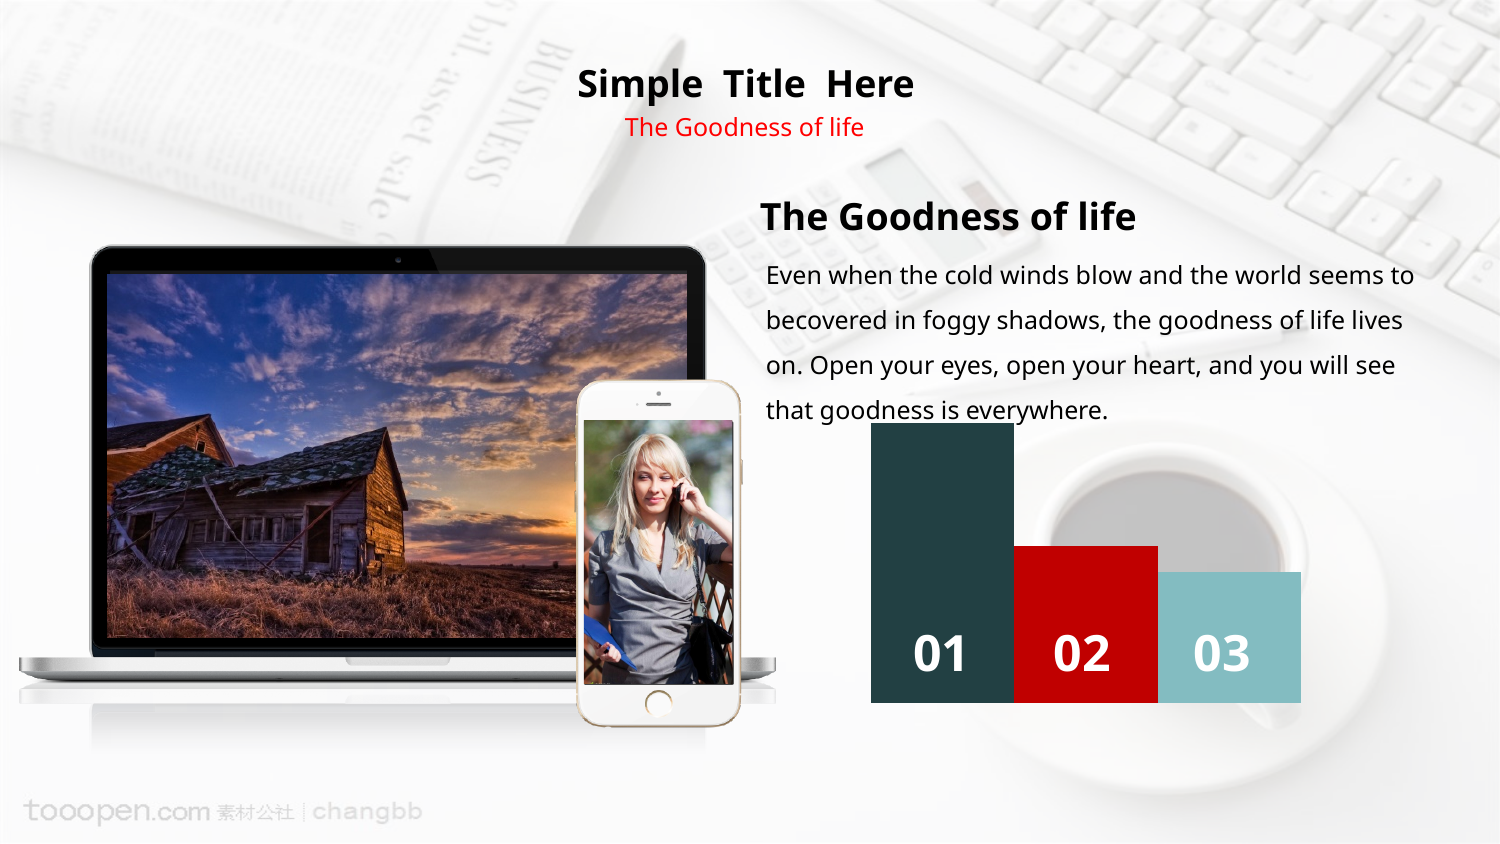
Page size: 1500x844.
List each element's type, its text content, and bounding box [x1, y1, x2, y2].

text_box The Goodness of life [745, 163, 1162, 243]
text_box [18, 244, 776, 755]
chart [749, 369, 1423, 711]
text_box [543, 52, 954, 151]
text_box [558, 357, 758, 747]
text_box Even when the cold winds blow and the world seems to becovered in foggy shadows, the goodness of life lives on. Open your eyes, open your heart, and you will see that goodness is everywhere. [751, 237, 1459, 432]
